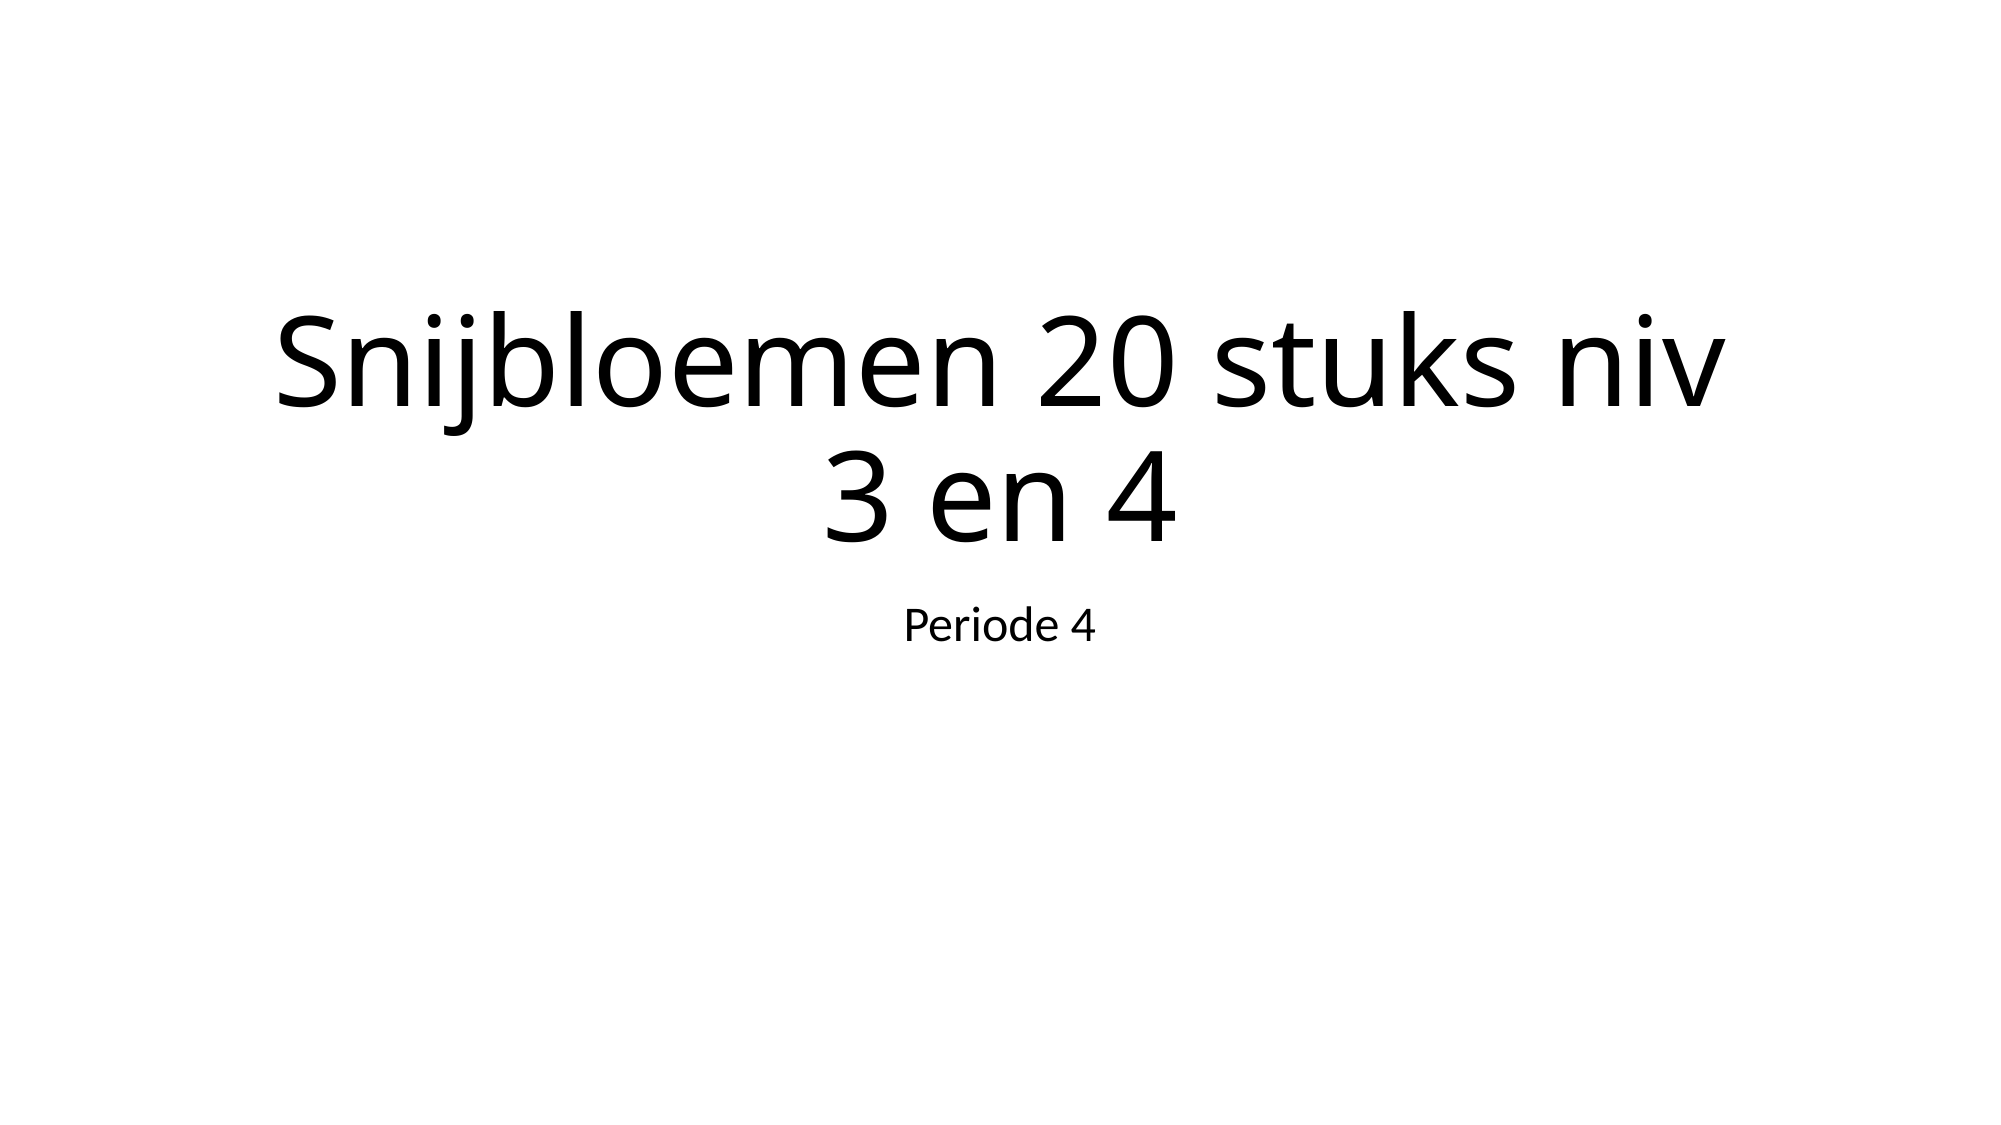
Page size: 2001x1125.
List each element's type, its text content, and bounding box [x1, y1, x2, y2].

subtitle Periode 4 [249, 590, 1750, 863]
title Snijbloemen 20 stuks niv 3 en 4 [249, 184, 1750, 576]
